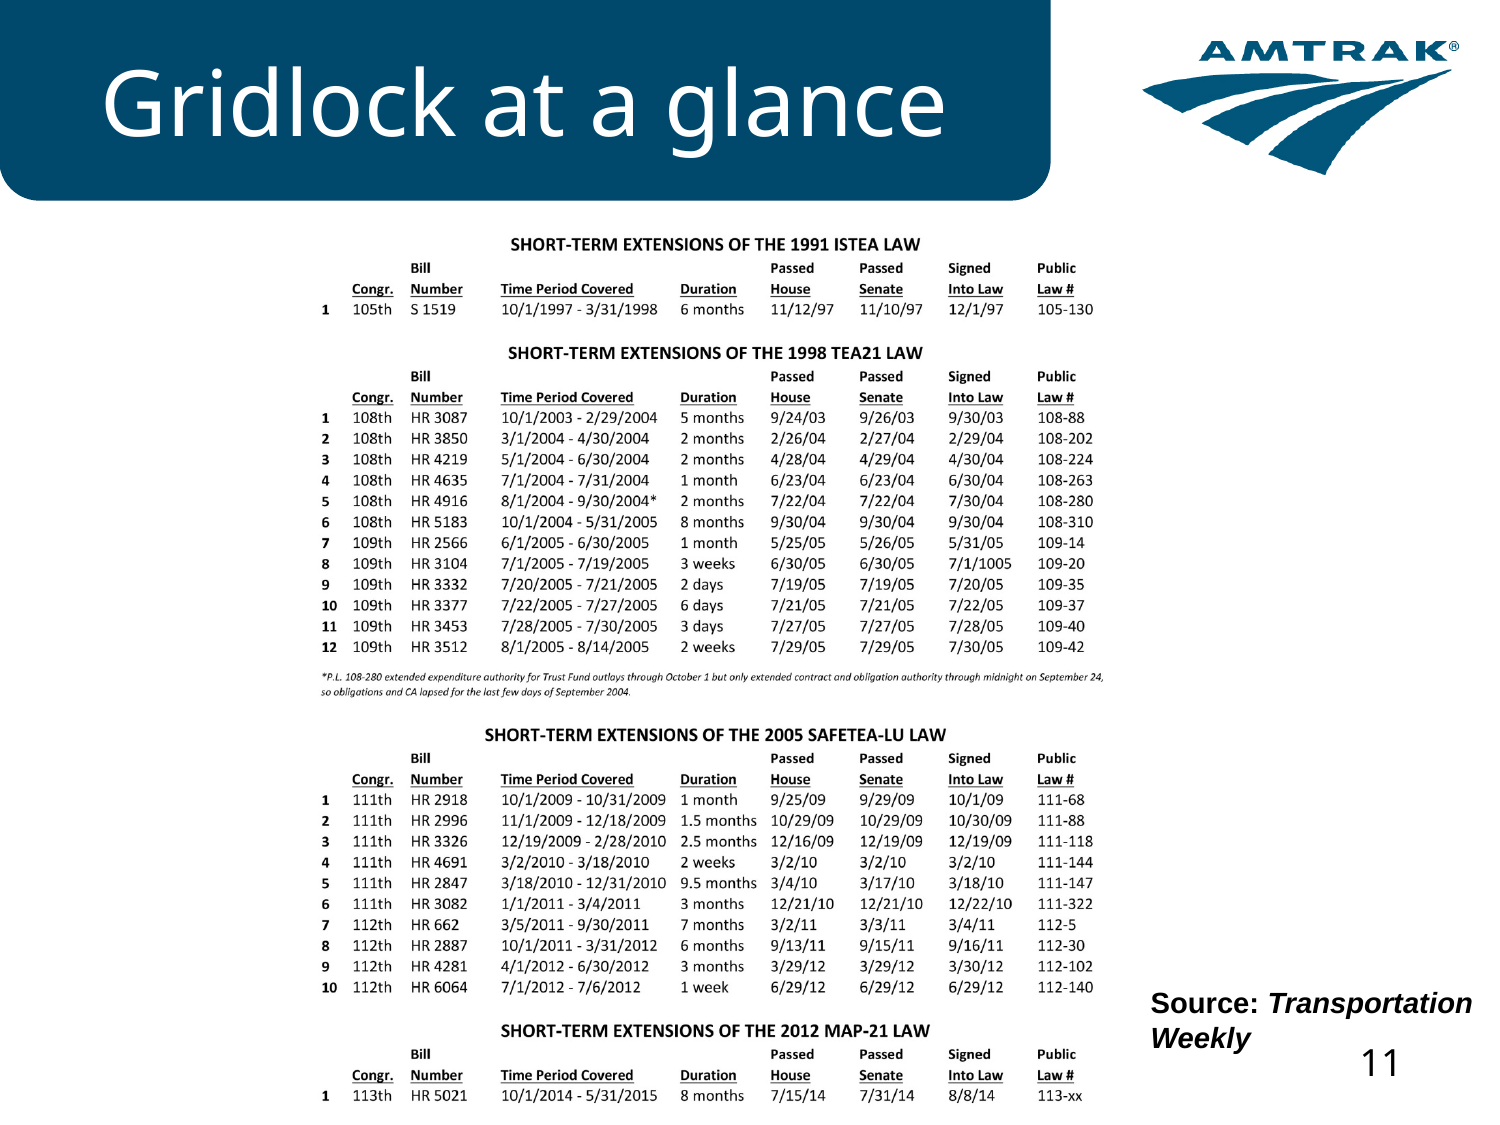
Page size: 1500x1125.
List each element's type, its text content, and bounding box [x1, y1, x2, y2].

title Gridlock at a glance [37, 24, 1013, 175]
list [312, 212, 1113, 1106]
picture [1100, 0, 1500, 216]
text_box Source: Transportation Weekly [1135, 976, 1489, 1062]
